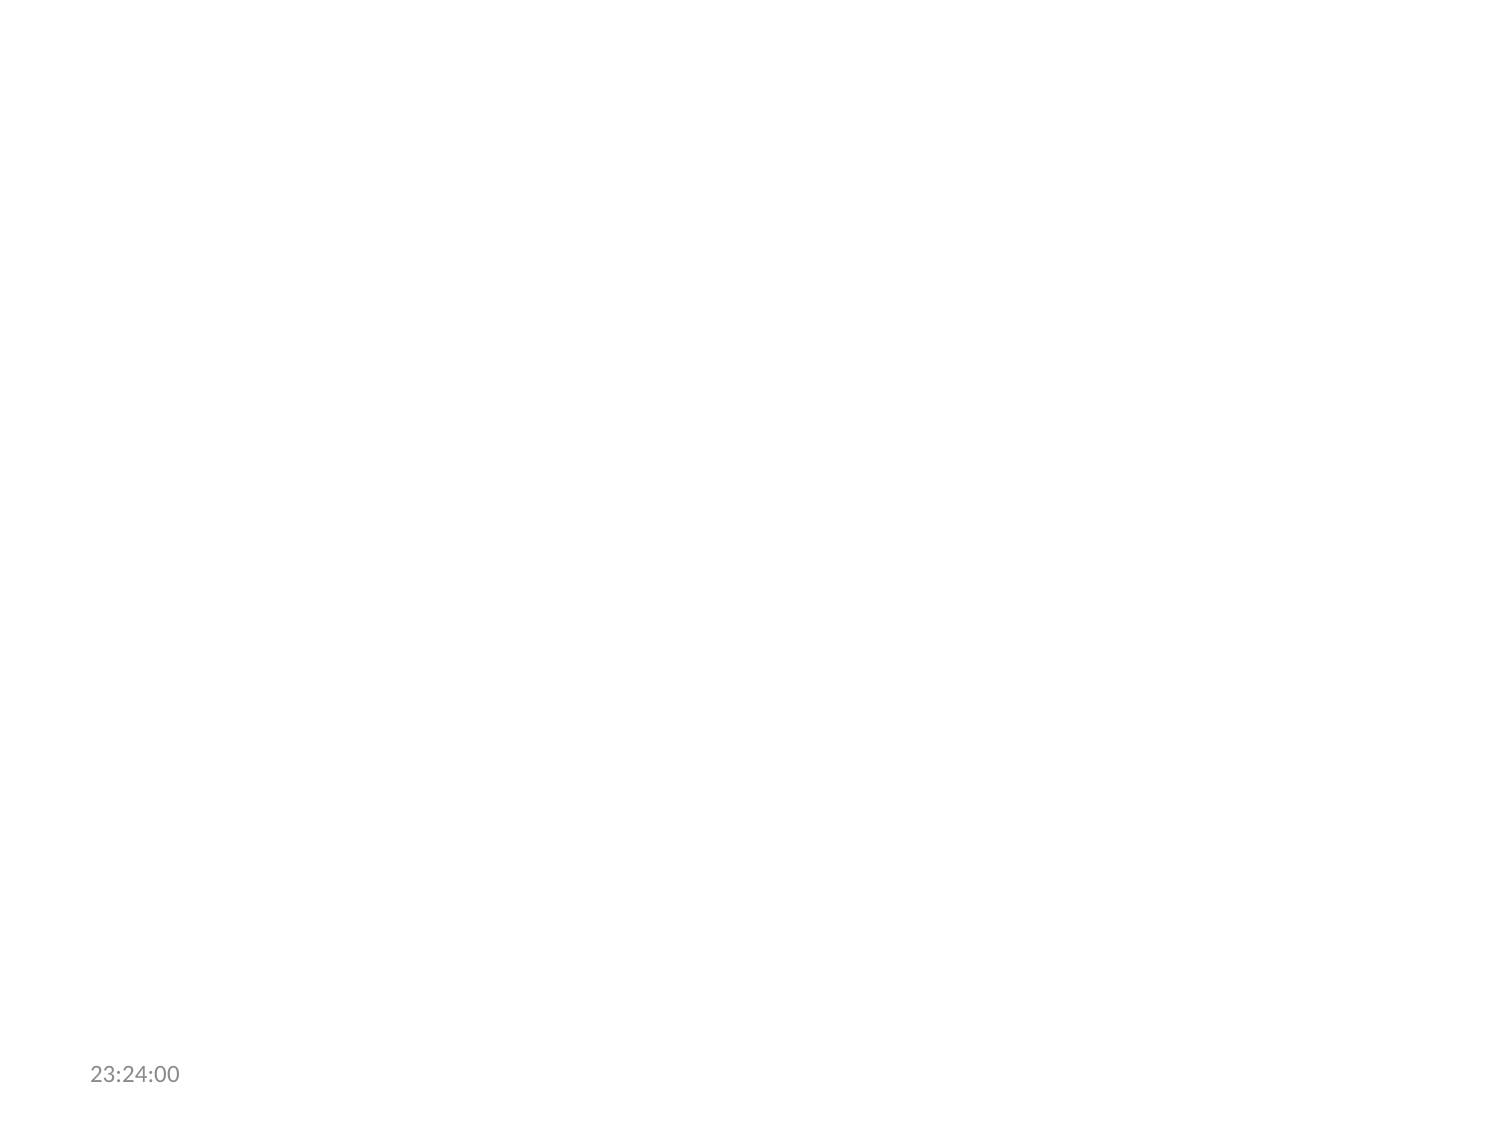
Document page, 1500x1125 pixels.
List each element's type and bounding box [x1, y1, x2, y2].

slide_number [75, 1042, 425, 1103]
